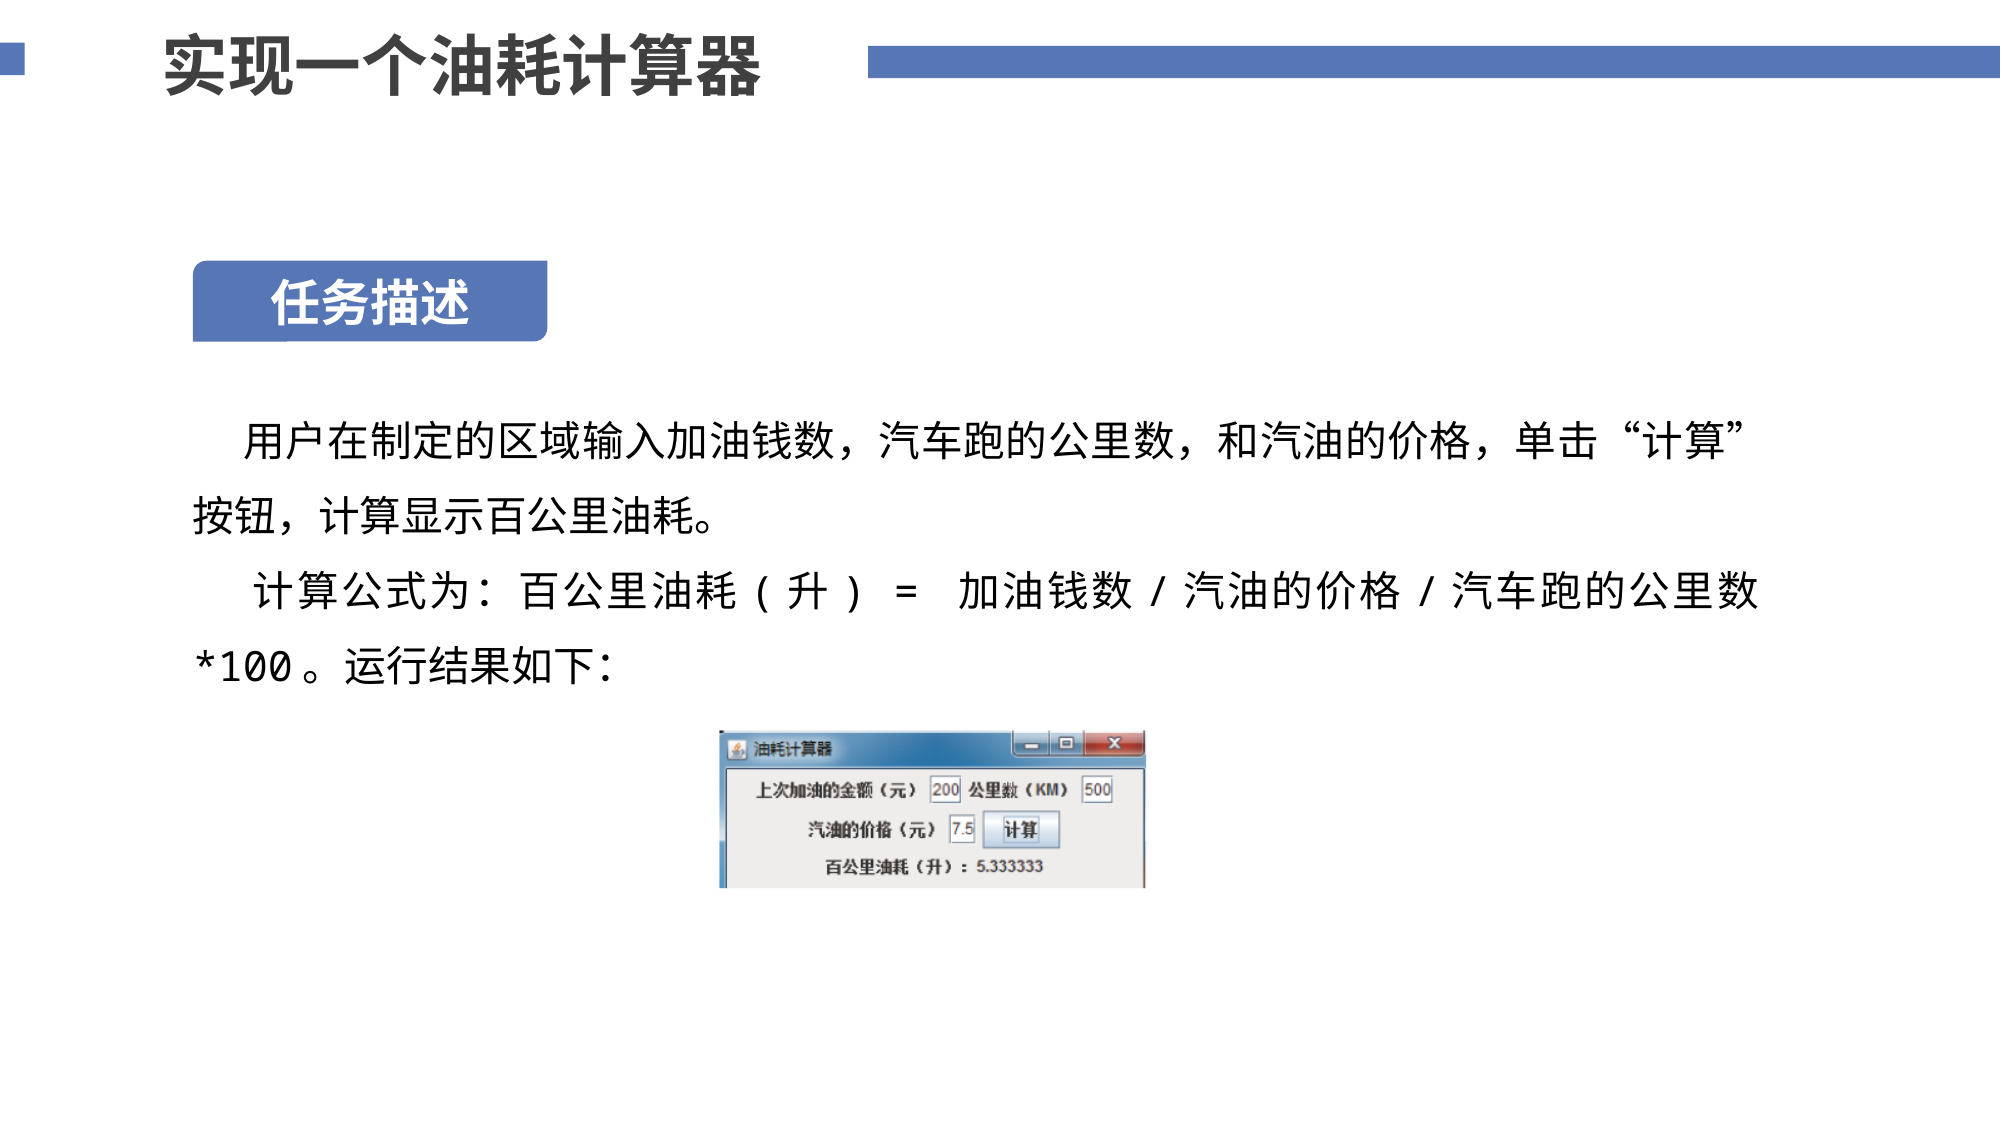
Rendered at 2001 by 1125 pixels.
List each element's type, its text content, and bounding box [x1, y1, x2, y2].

picture [662, 688, 1230, 908]
text_box 实现一个油耗计算器 [161, 24, 763, 105]
text_box [867, 45, 2000, 79]
text_box [0, 41, 26, 76]
text_box 任务描述 [191, 259, 549, 343]
text_box 用户在制定的区域输入加油钱数，汽车跑的公里数，和汽油的价格，单击“计算”按钮，计算显示百公里油耗。 计算公式为：百公里油耗(升) = 加油钱数/汽油的价格/汽车跑的公里数*100。运行结果如下： [192, 389, 1769, 690]
